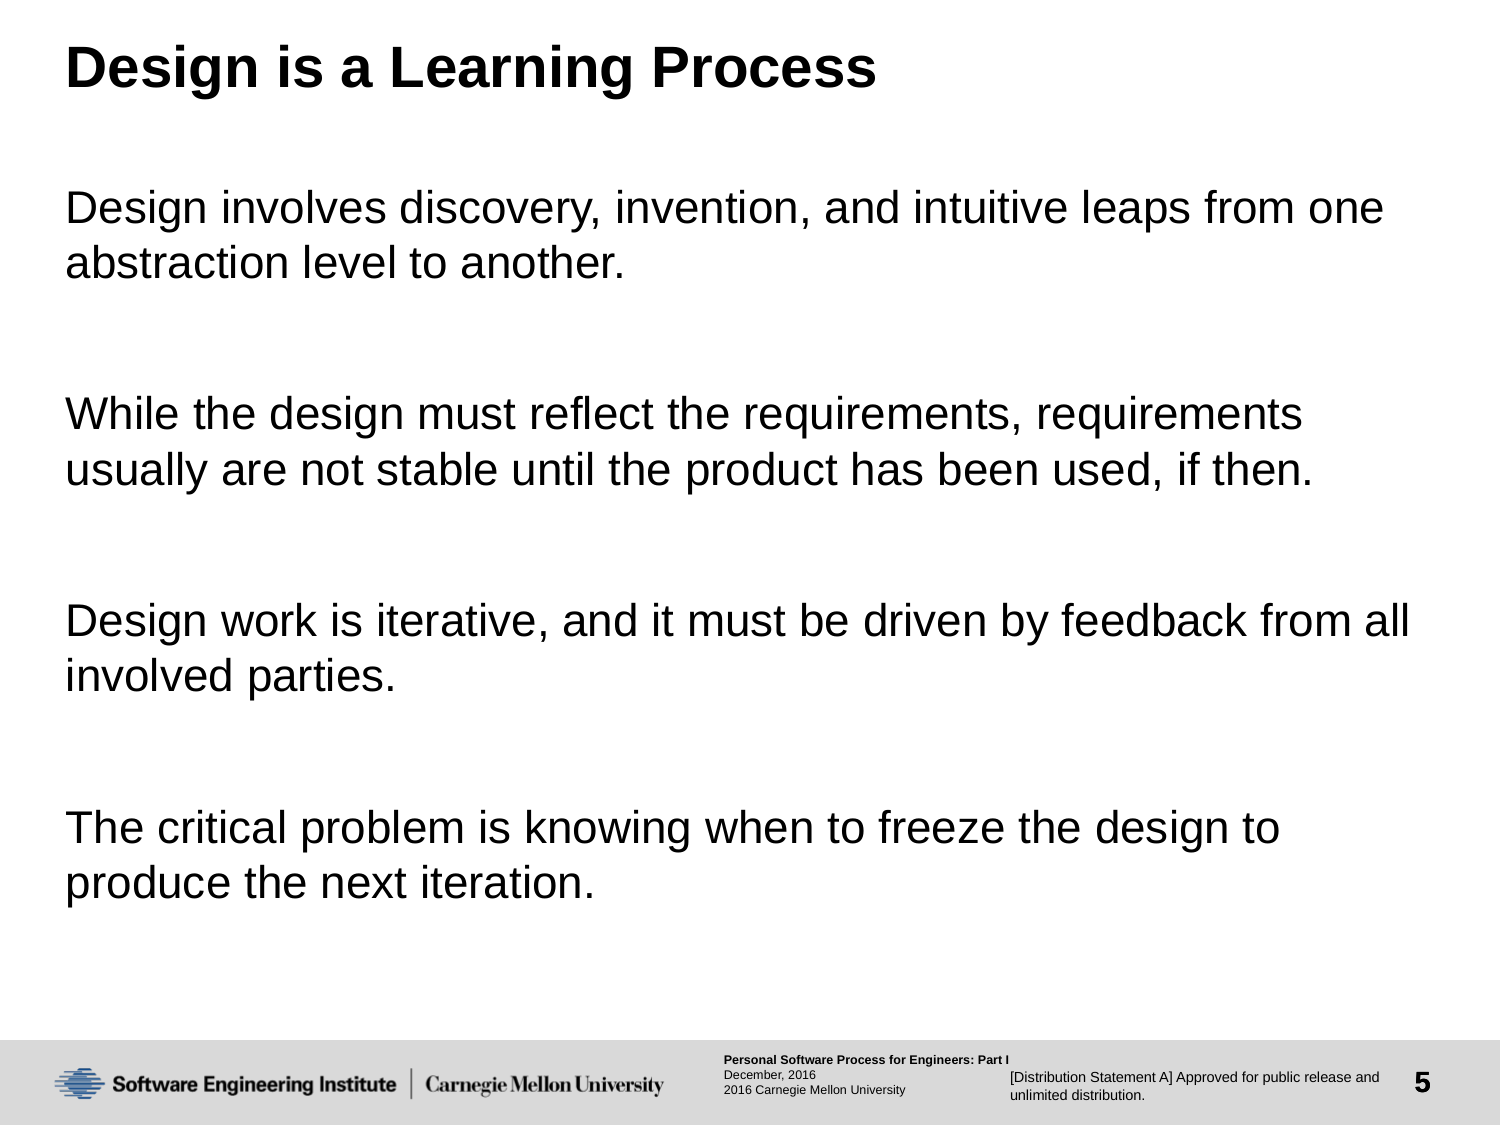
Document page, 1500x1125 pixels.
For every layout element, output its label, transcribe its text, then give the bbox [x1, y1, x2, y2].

title Design is a Learning Process [65, 37, 1313, 148]
picture [46, 1061, 673, 1104]
list Design involves discovery, invention, and intuitive leaps from one abstraction level to another. While the design must reflect the requirements, requirements usually are not stable until the product has been used, if then. Design work is iterative, and it must be driven by feedback from all involved parties. The critical problem is knowing when to freeze the design to produce the next iteration. [65, 177, 1431, 1000]
